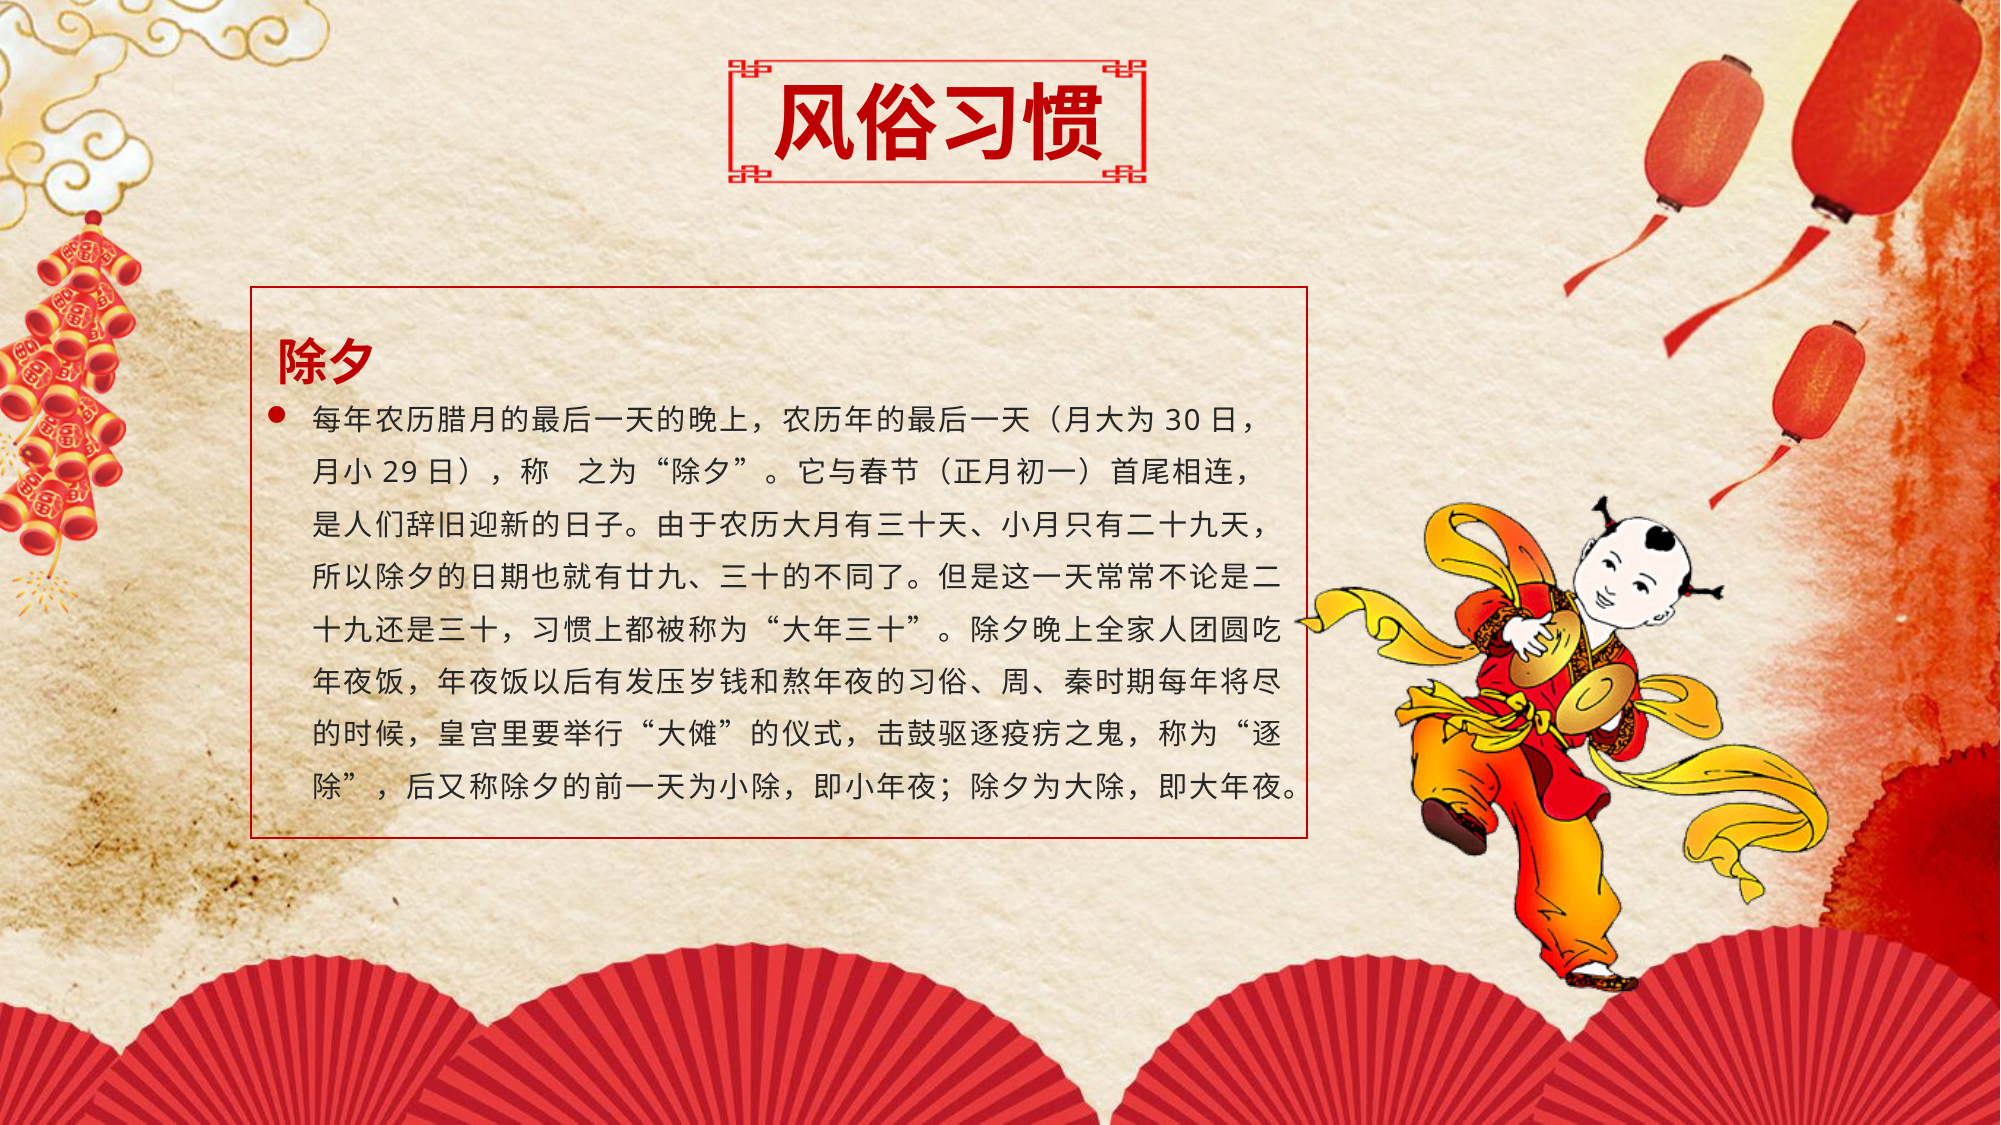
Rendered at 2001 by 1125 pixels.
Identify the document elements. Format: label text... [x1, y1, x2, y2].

picture [0, 0, 2000, 1125]
text_box [250, 286, 1308, 839]
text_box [705, 34, 1172, 207]
text_box 除夕 [262, 305, 393, 398]
